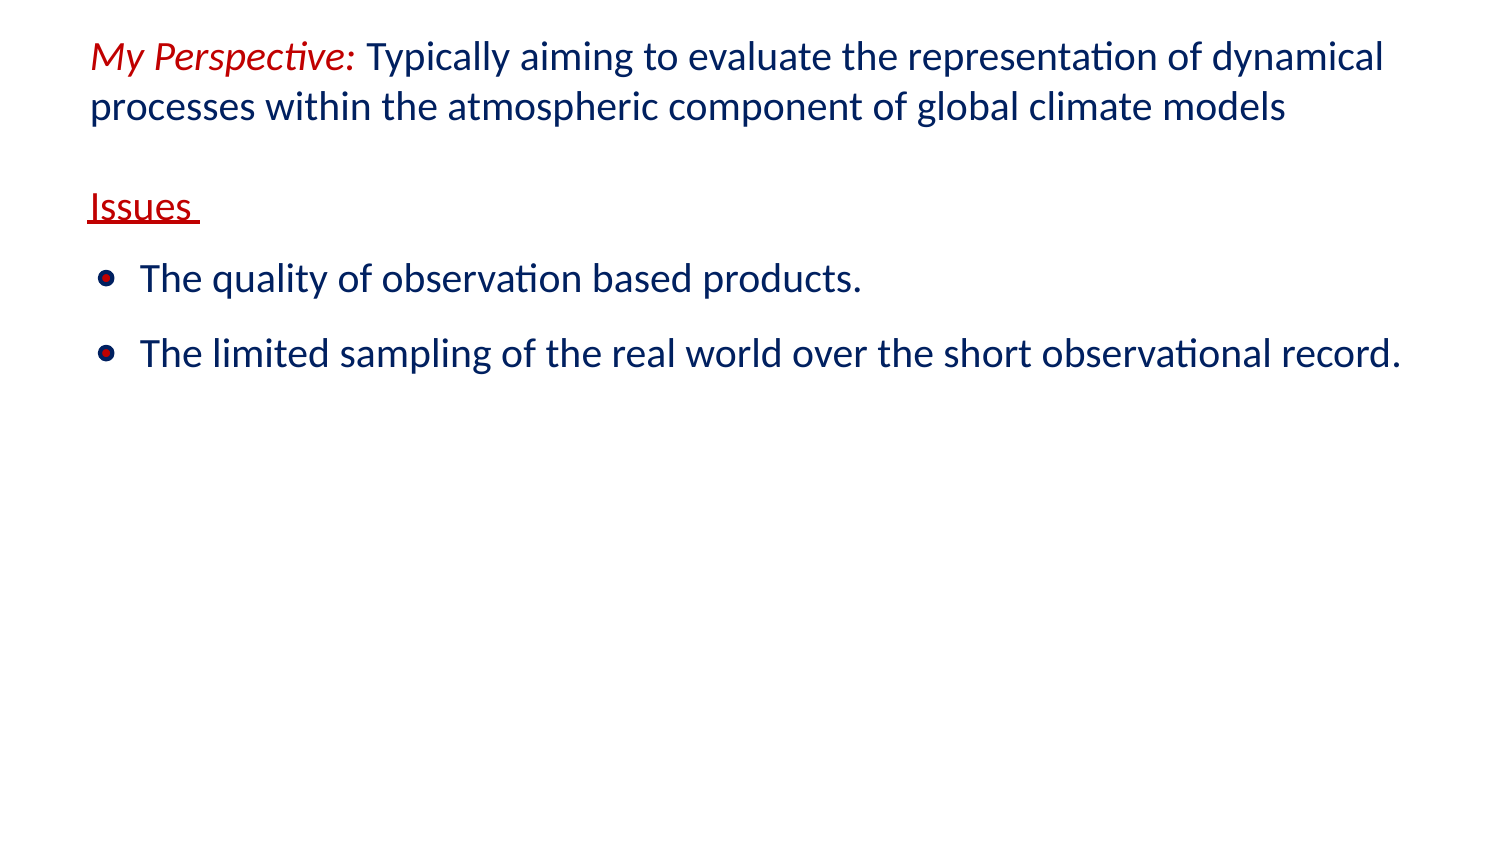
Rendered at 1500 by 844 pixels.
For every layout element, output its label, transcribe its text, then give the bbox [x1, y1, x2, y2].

text_box The limited sampling of the real world over the short observational record. [124, 318, 1463, 384]
text_box [97, 269, 115, 287]
text_box [97, 344, 115, 362]
text_box My Perspective: Typically aiming to evaluate the representation of dynamical processes within the atmospheric component of global climate models [75, 21, 1500, 137]
text_box Issues [75, 171, 1500, 237]
text_box The quality of observation based products. [125, 243, 1500, 308]
